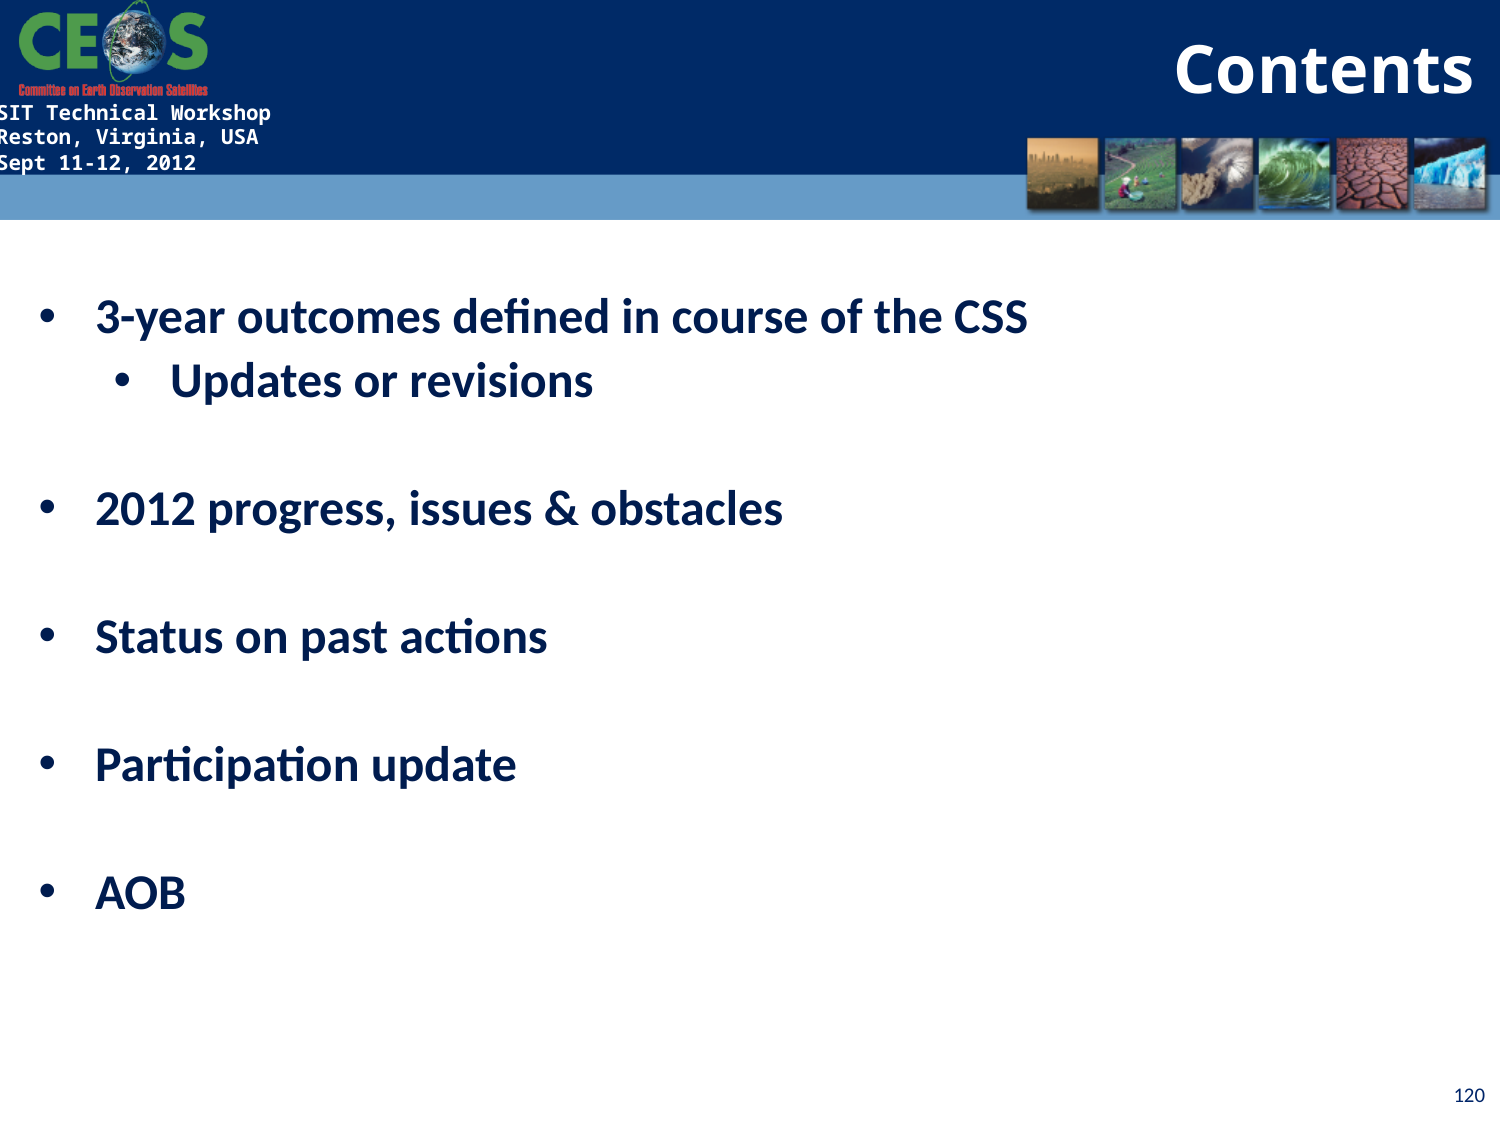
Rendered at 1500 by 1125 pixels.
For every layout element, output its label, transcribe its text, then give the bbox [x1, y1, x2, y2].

text_box 3-year outcomes defined in course of the CSS Updates or revisions 2012 progress, issues & obstacles Status on past actions Participation update AOB [24, 283, 1473, 1125]
title Contents [216, 16, 1491, 117]
slide_number 120 [1473, 1073, 1500, 1125]
picture [0, 0, 1500, 220]
